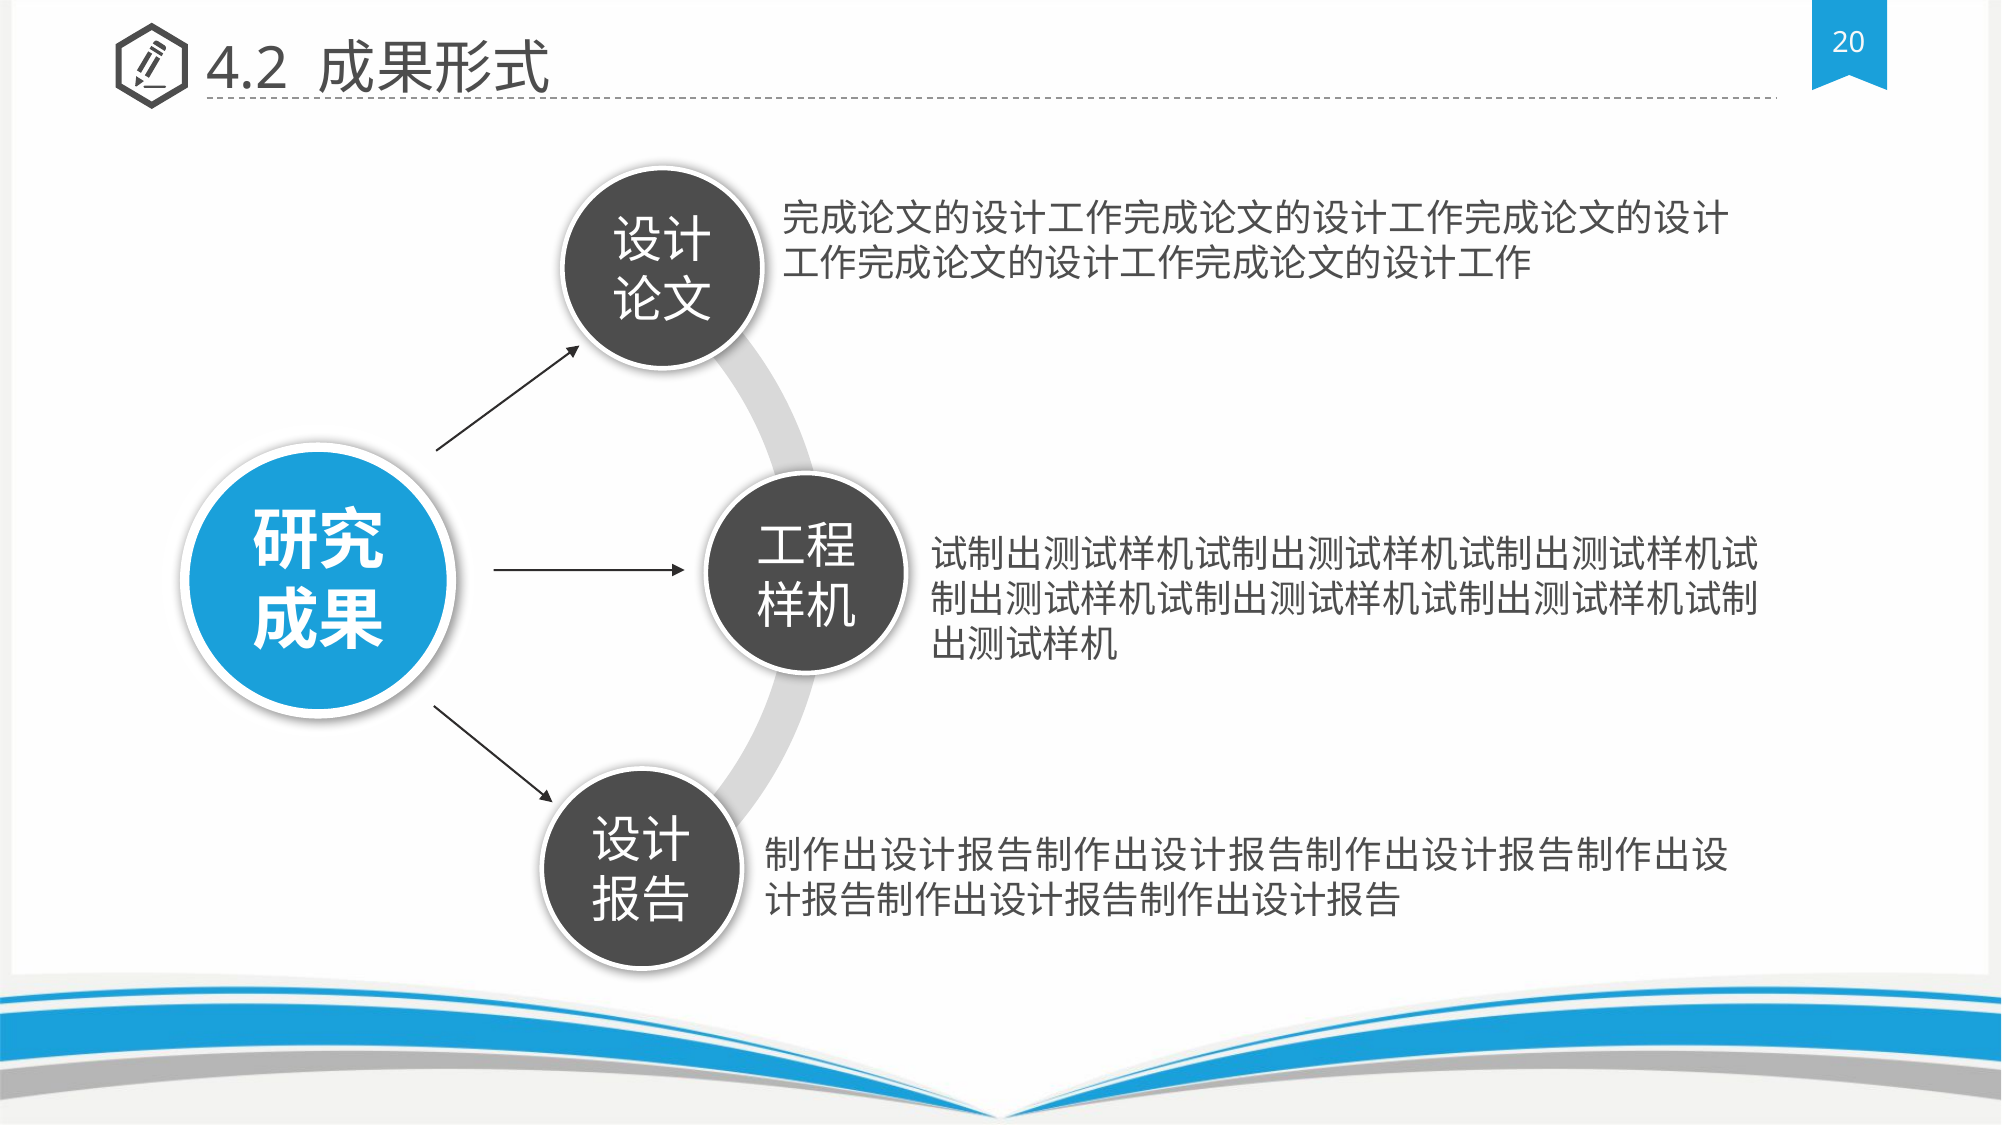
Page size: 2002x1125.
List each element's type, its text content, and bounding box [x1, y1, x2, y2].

text_box [433, 705, 553, 803]
text_box 制作出设计报告制作出设计报告制作出设计报告制作出设计报告制作出设计报告制作出设计报告 [749, 823, 1745, 929]
text_box [541, 768, 743, 969]
text_box [493, 563, 685, 577]
text_box [436, 345, 580, 451]
text_box [705, 472, 907, 673]
text_box 4.2 成果形式 [206, 29, 806, 97]
text_box 设计报告 [570, 800, 714, 936]
text_box 试制出测试样机试制出测试样机试制出测试样机试制出测试样机试制出测试样机试制出测试样机试制出测试样机 [915, 522, 1775, 673]
text_box [718, 679, 813, 821]
text_box [184, 447, 452, 714]
text_box [562, 168, 763, 369]
text_box [161, 424, 475, 738]
text_box 工程样机 [735, 506, 879, 642]
text_box [719, 340, 813, 471]
text_box [115, 22, 188, 109]
picture [0, 0, 2002, 1125]
text_box 设计论文 [590, 199, 734, 335]
text_box 完成论文的设计工作完成论文的设计工作完成论文的设计工作完成论文的设计工作完成论文的设计工作 [767, 186, 1745, 292]
text_box 研究成果 [233, 489, 405, 665]
